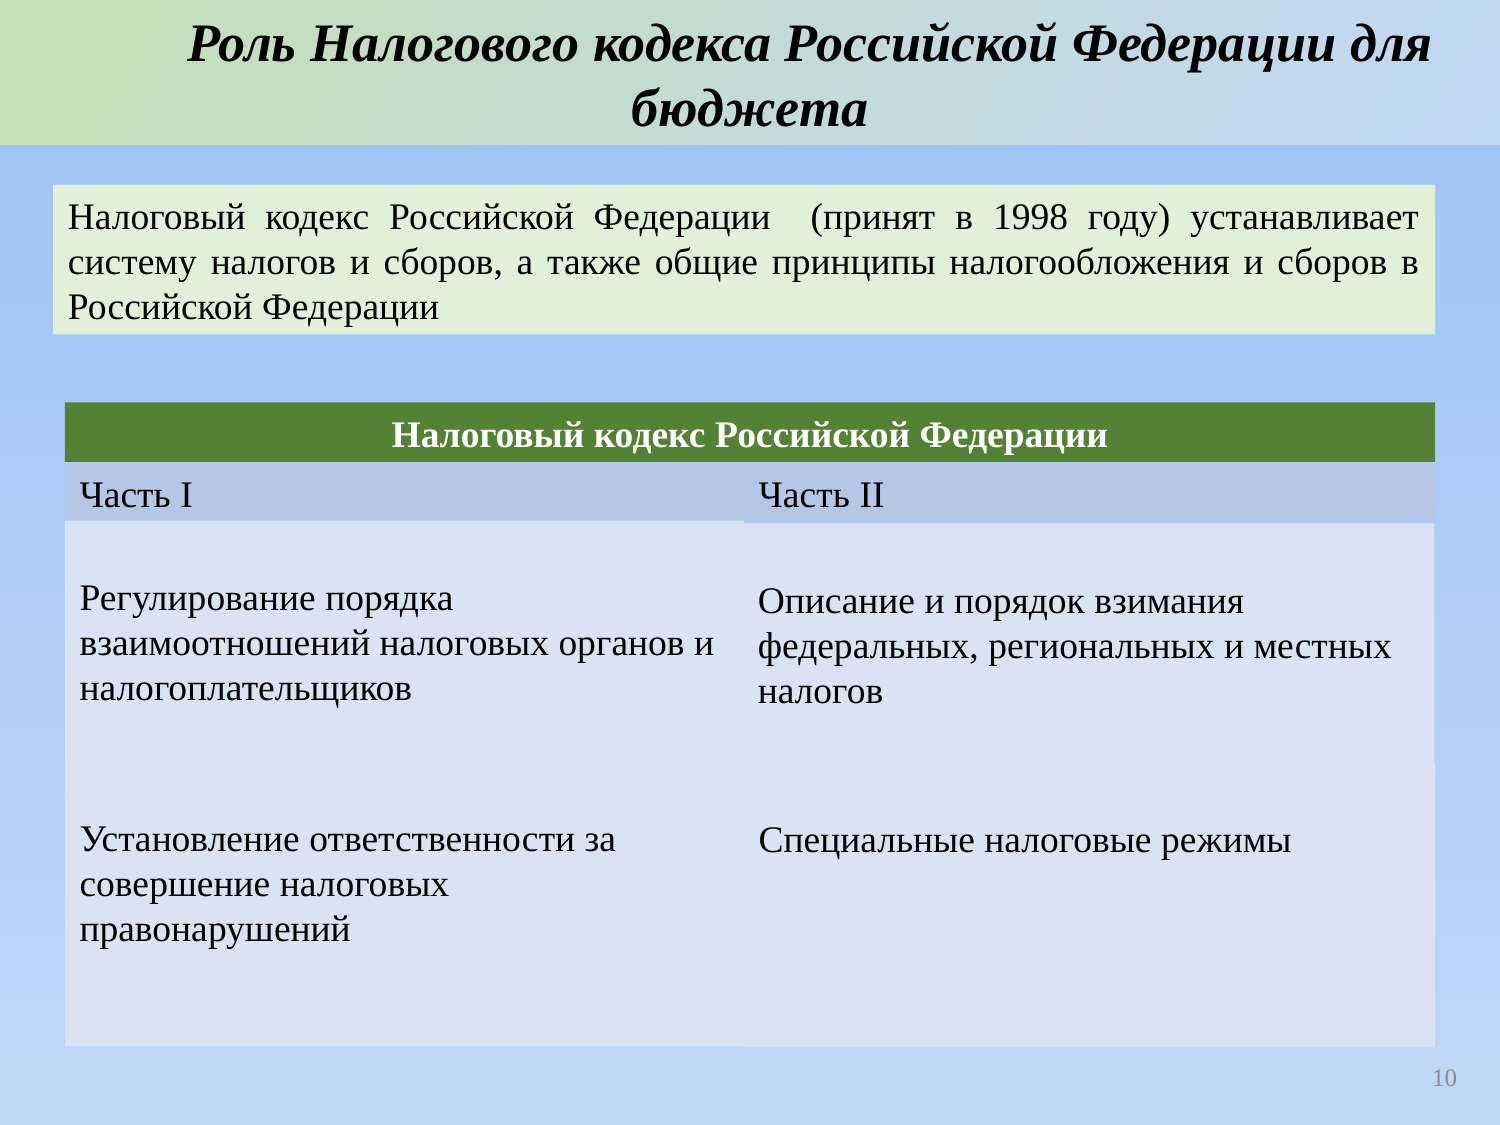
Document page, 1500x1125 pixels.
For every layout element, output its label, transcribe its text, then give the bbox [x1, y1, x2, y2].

text_box Регулирование порядка взаимоотношений налоговых органов и налогоплательщиков [64, 520, 744, 761]
text_box Специальные налоговые режимы [744, 762, 1436, 1048]
text_box Описание и порядок взимания федеральных, региональных и местных налогов [743, 523, 1435, 809]
text_box Налоговый кодекс Российской Федерации [64, 402, 1436, 462]
text_box Налоговый кодекс Российской Федерации (принят в 1998 году) устанавливает систему налогов и сборов, а также общие принципы налогообложения и сборов в Российской Федерации [53, 184, 1436, 335]
text_box Роль Налогового кодекса Российской Федерации для бюджета [0, 0, 1500, 145]
slide_number 10 [1411, 1046, 1473, 1107]
text_box Установление ответственности за совершение налоговых правонарушений [64, 761, 744, 1046]
text_box Часть II [744, 462, 1436, 523]
text_box Часть I [64, 462, 744, 520]
